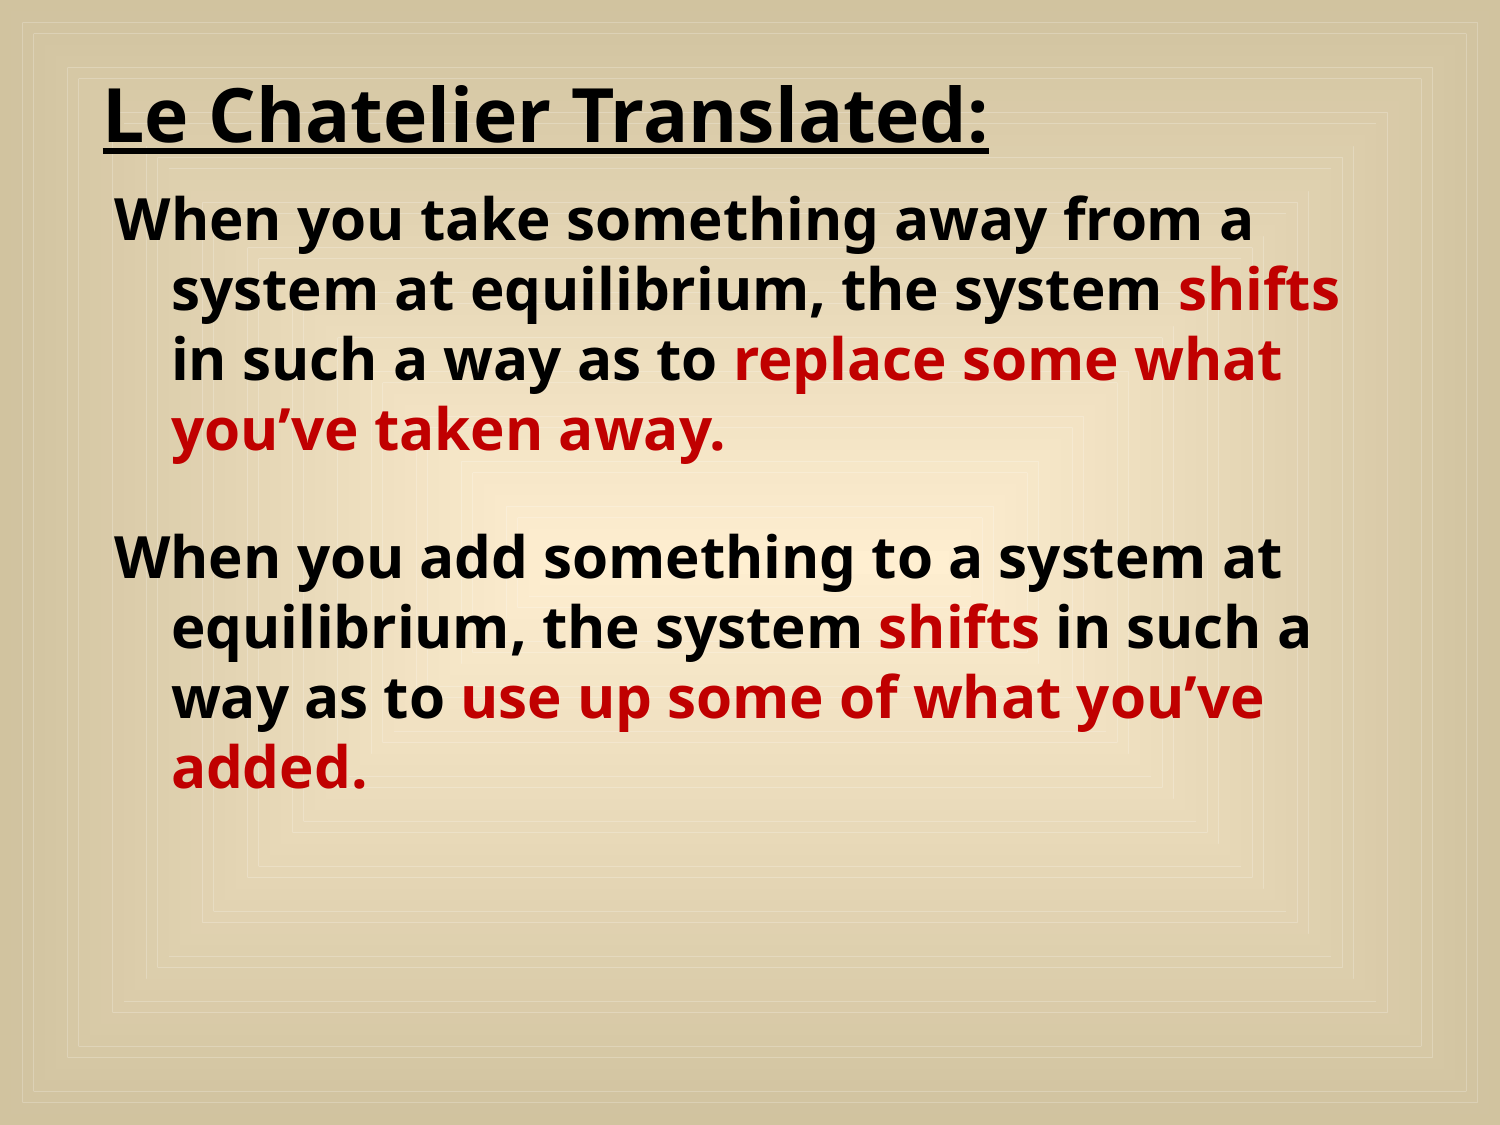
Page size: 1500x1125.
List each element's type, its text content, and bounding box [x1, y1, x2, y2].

title Le Chatelier Translated: [87, 37, 1301, 188]
text_box When you add something to a system at equilibrium, the system shifts in such a way as to use up some of what you’ve added. [99, 512, 1375, 825]
list When you take something away from a system at equilibrium, the system shifts in such a way as to replace some what you’ve taken away. [99, 174, 1376, 488]
